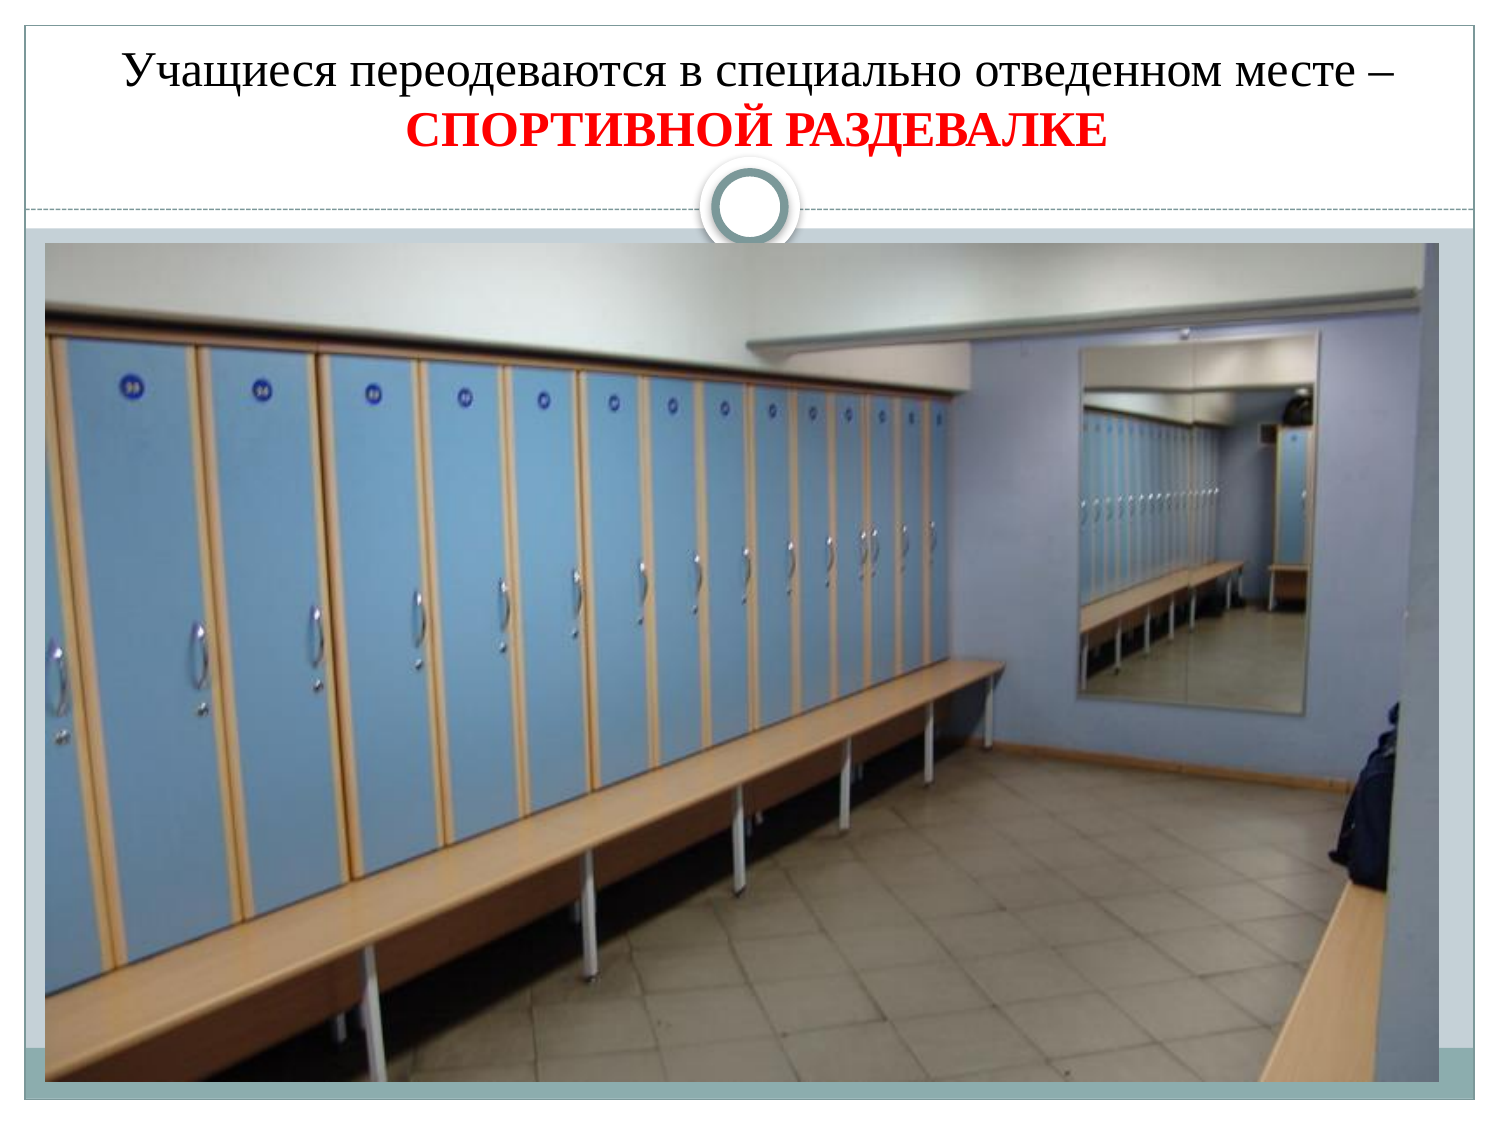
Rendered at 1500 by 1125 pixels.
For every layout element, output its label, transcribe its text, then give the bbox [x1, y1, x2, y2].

picture [44, 243, 1440, 1082]
title Учащиеся переодеваются в специально отведенном месте – СПОРТИВНОЙ РАЗДЕВАЛКЕ [103, 7, 1412, 240]
